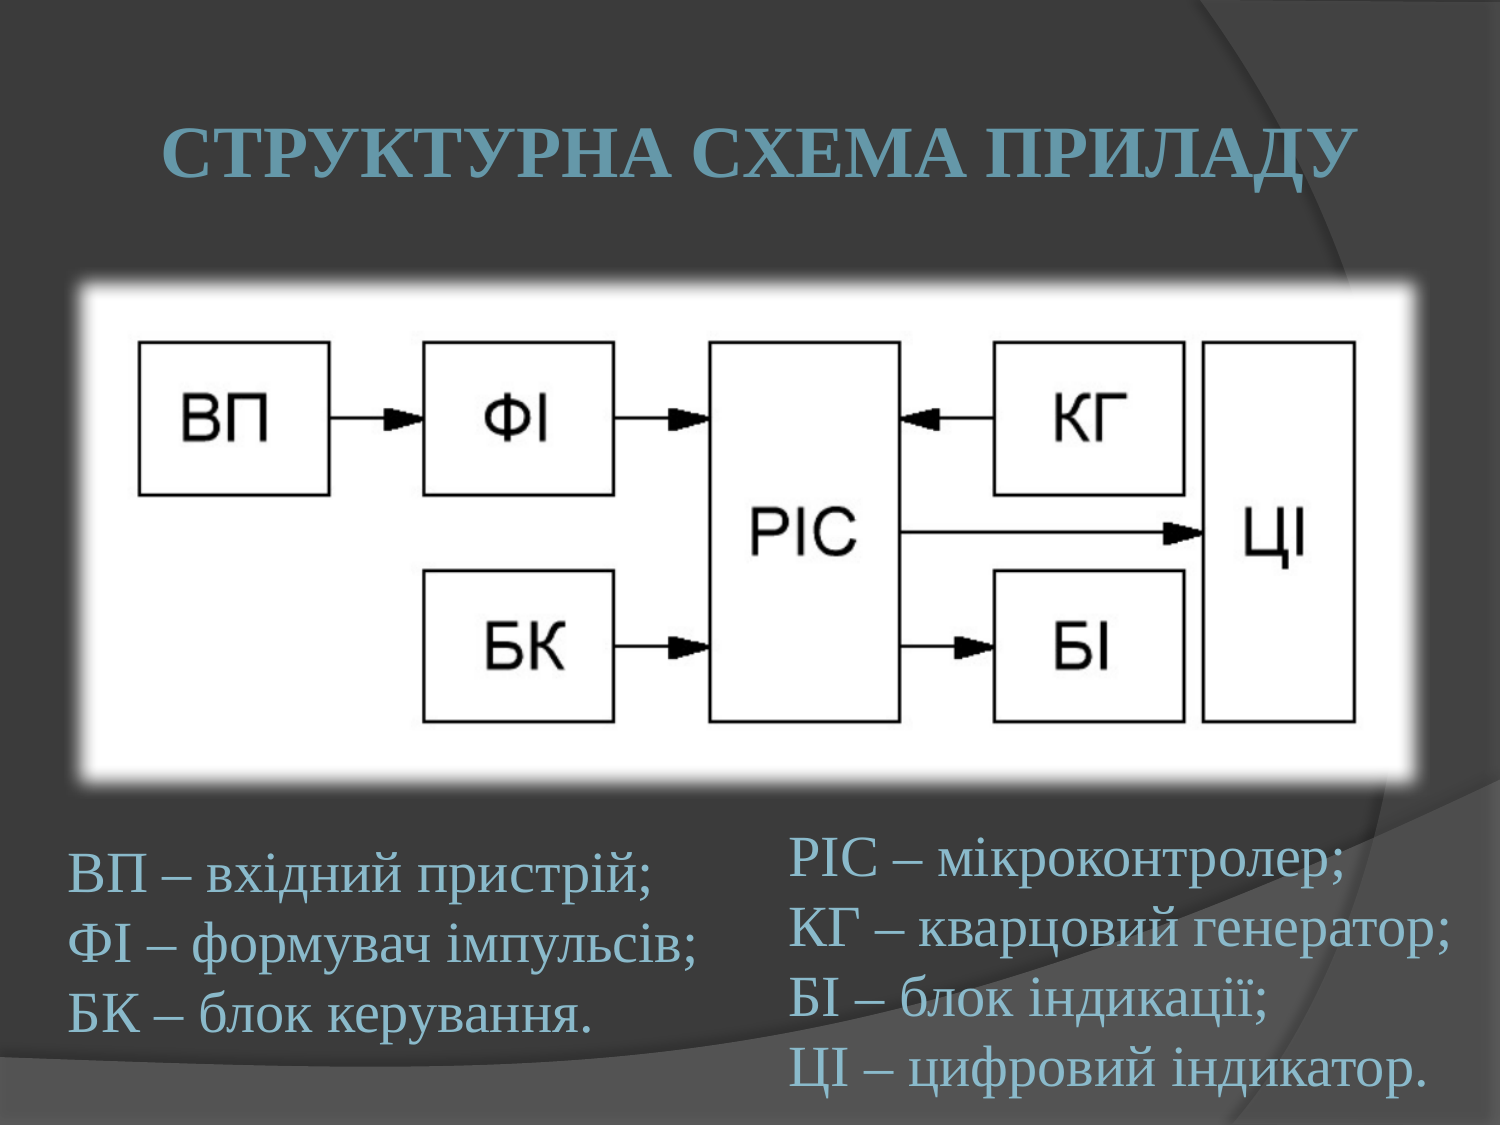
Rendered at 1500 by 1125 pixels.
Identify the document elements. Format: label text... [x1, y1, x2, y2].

title Структурна схема приладу [147, 54, 1373, 243]
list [64, 266, 1431, 799]
text_box ВП – вхідний пристрій; ФІ – формувач імпульсів; БК – блок керування. [53, 827, 803, 1122]
text_box PIC – мікроконтролер; КГ – кварцовий генератор; БІ – блок індикації; ЦІ – цифровий індикатор. [773, 810, 1500, 1106]
